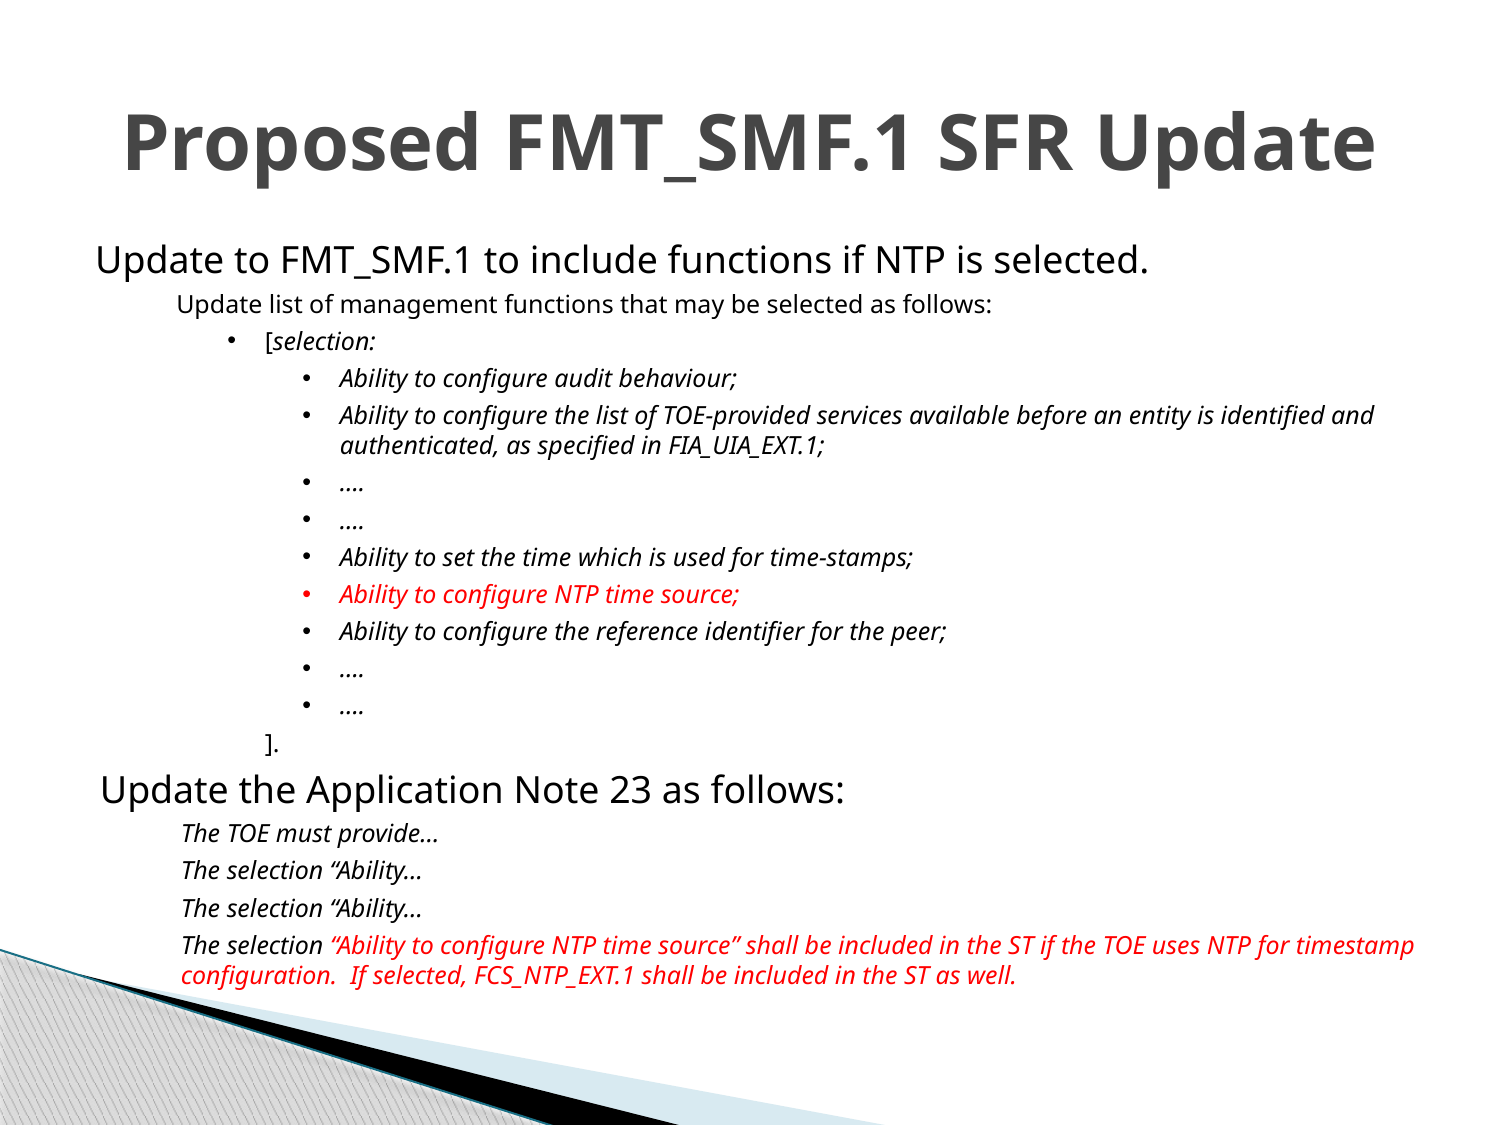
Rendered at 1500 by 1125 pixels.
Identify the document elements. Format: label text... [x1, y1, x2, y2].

title Proposed FMT_SMF.1 SFR Update [75, 45, 1425, 233]
list Update to FMT_SMF.1 to include functions if NTP is selected. Update list of management functions that may be selected as follows: [selection: Ability to configure audit behaviour; Ability to configure the list of TOE-provided services available before an entity is identified and authenticated, as specified in FIA_UIA_EXT.1; …. …. Ability to set the time which is used for time-stamps; Ability to configure NTP time source; Ability to configure the reference identifier for the peer; …. …. ]. Update the Application Note 23 as follows: The TOE must provide… The selection “Ability… The selection “Ability… The selection “Ability to configure NTP time source” shall be included in the ST if the TOE uses NTP for timestamp configuration. If selected, FCS_NTP_EXT.1 shall be included in the ST as well. [62, 228, 1466, 1000]
